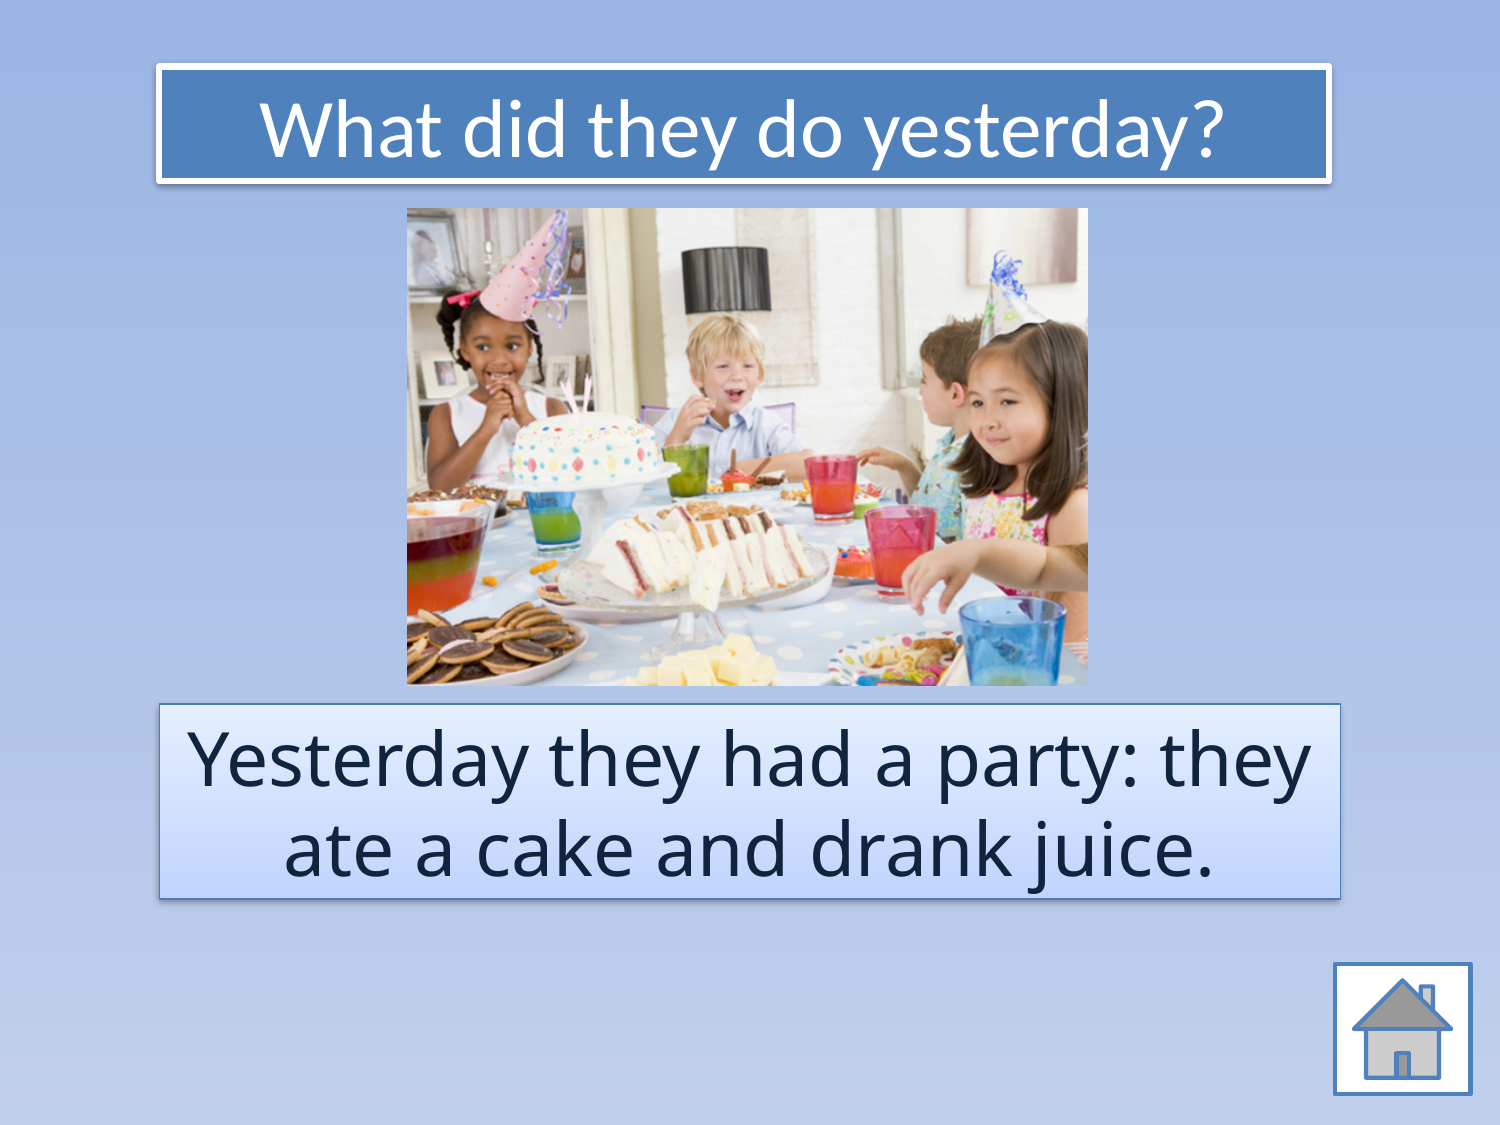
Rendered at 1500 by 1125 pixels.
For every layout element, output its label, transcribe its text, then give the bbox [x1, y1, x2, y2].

text_box Yesterday they had a party: they ate a cake and drank juice. [159, 703, 1341, 900]
picture [407, 207, 1089, 686]
text_box What did they do yesterday? [156, 63, 1332, 184]
text_box [1333, 962, 1473, 1096]
